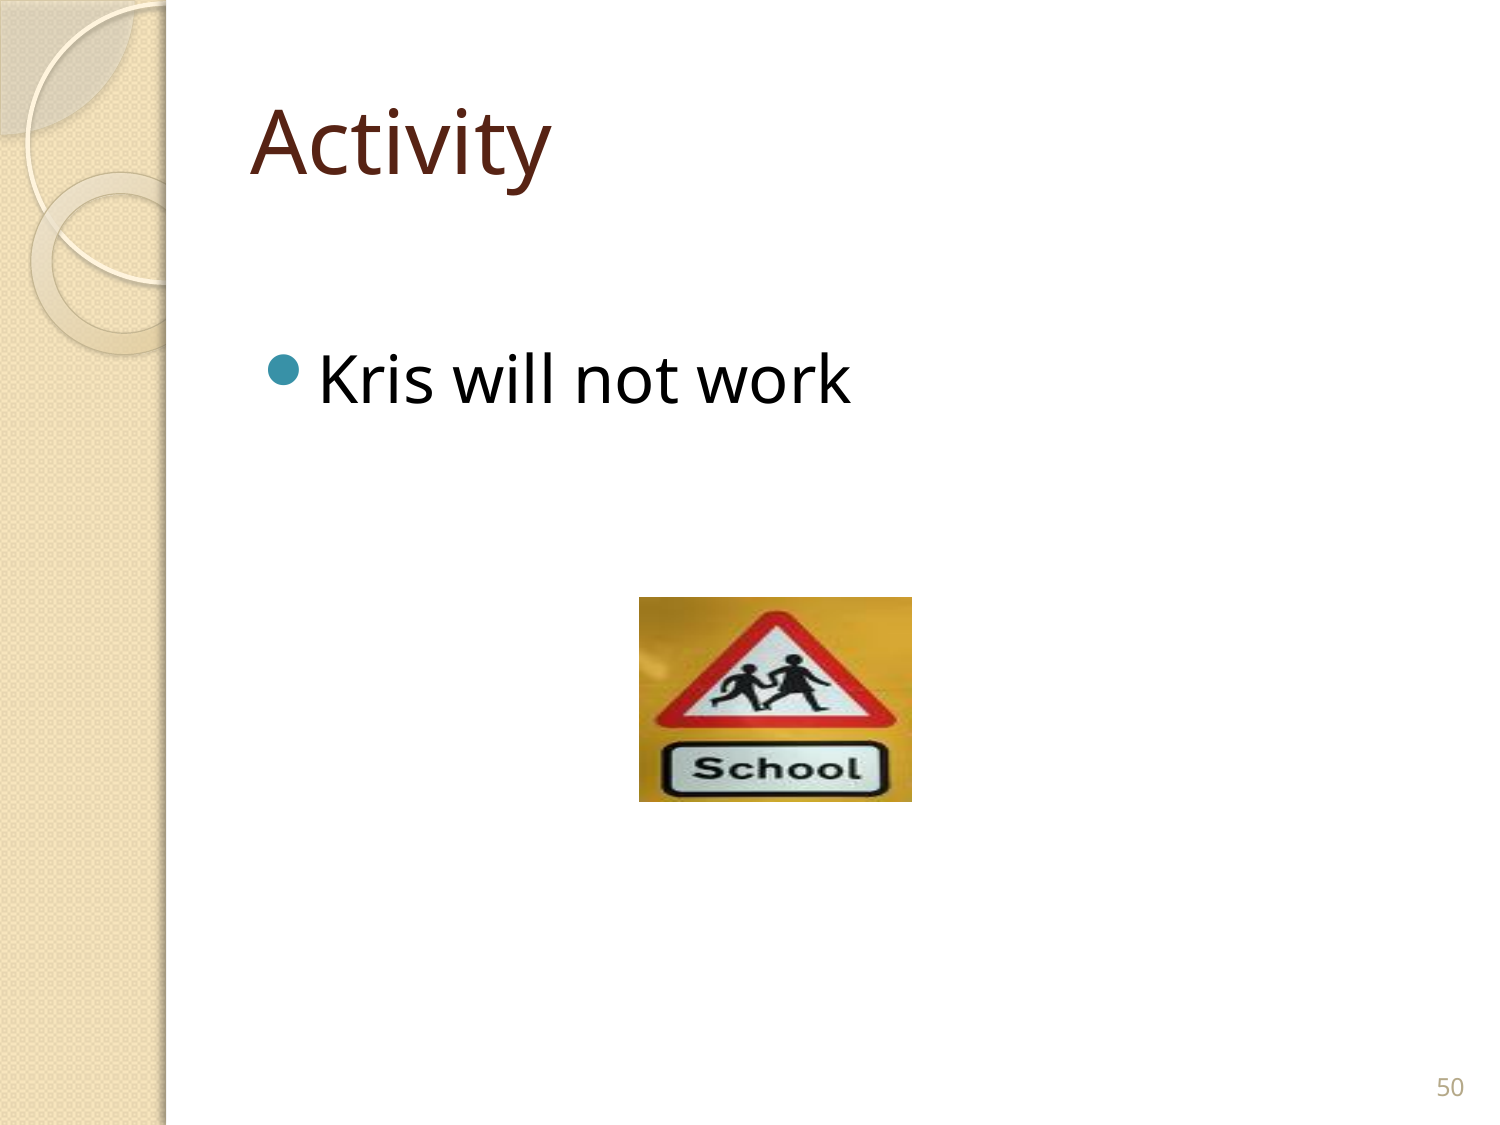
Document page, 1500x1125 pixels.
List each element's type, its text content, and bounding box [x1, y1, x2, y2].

slide_number 50 [1413, 1034, 1488, 1113]
picture [639, 597, 912, 802]
list Kris will not work [235, 237, 1466, 1025]
title Activity [235, 45, 1466, 233]
